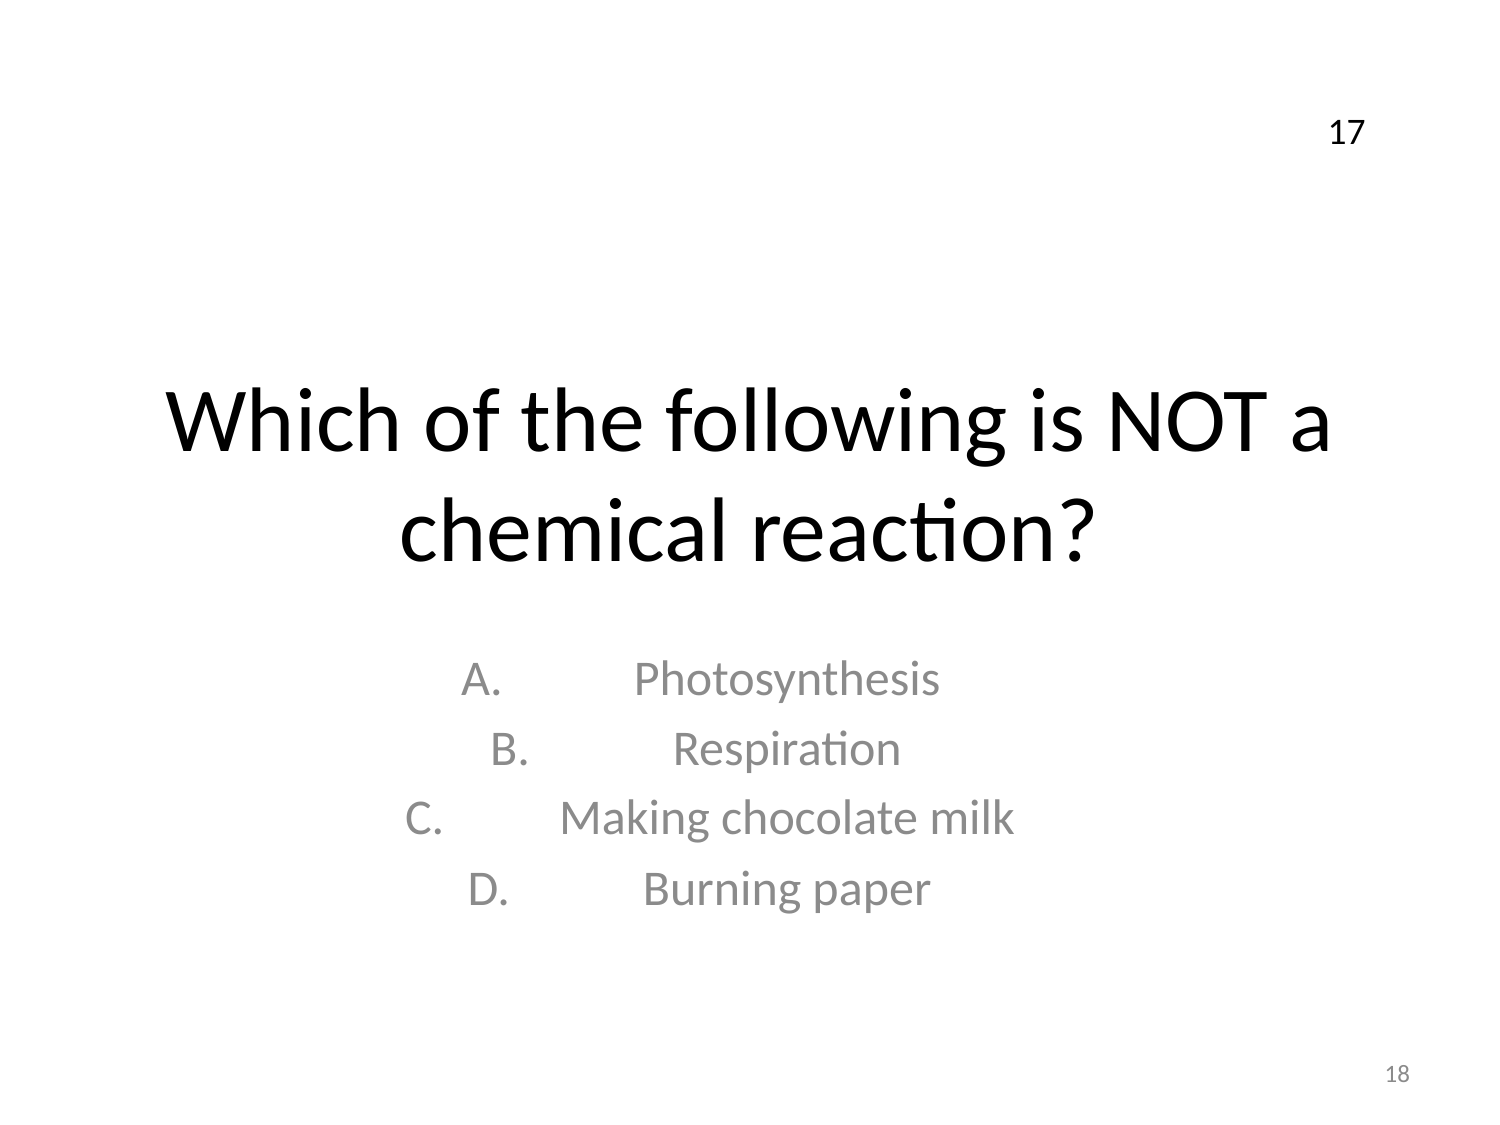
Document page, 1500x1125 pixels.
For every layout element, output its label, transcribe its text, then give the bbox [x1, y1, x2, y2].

slide_number 18 [1074, 1042, 1425, 1103]
subtitle Photosynthesis Respiration Making chocolate milk Burning paper [225, 637, 1275, 925]
title Which of the following is NOT a chemical reaction? [112, 349, 1388, 591]
text_box 17 [1312, 99, 1381, 160]
